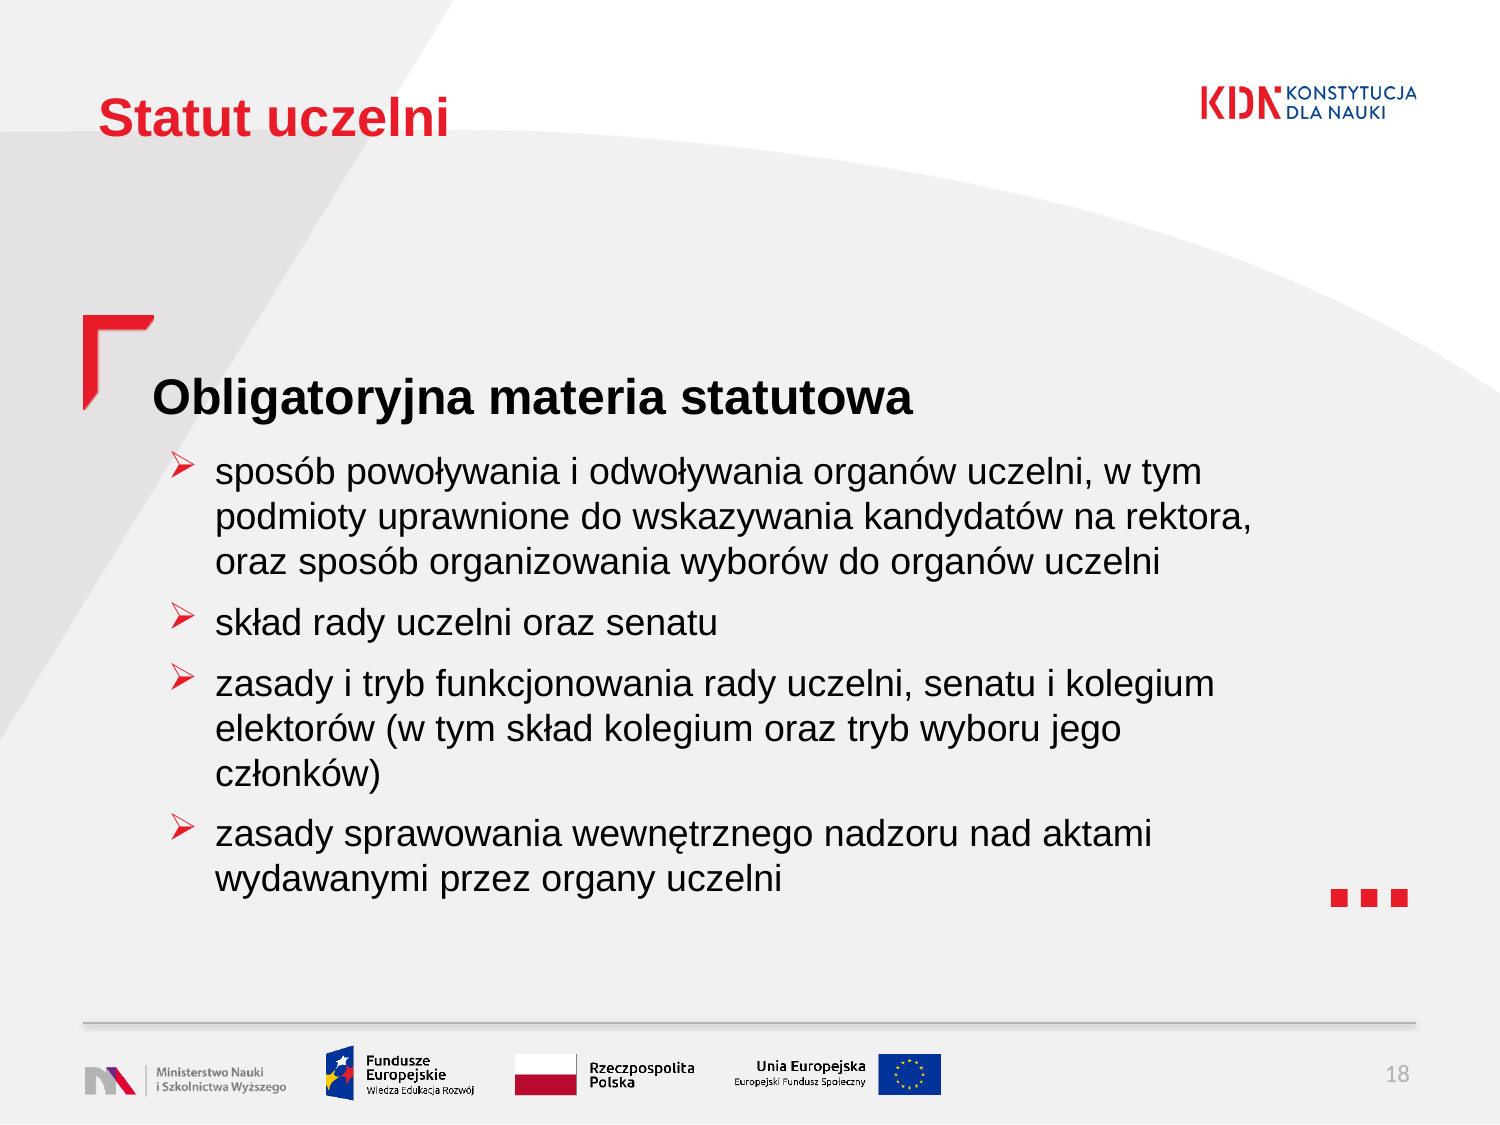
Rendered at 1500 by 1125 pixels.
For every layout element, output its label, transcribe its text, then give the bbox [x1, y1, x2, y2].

list sposób powoływania i odwoływania organów uczelni, w tym podmioty uprawnione do wskazywania kandydatów na rektora, oraz sposób organizowania wyborów do organów uczelni skład rady uczelni oraz senatu zasady i tryb funkcjonowania rady uczelni, senatu i kolegium elektorów (w tym skład kolegium oraz tryb wyboru jego członków) zasady sprawowania wewnętrznego nadzoru nad aktami wydawanymi przez organy uczelni [153, 439, 1306, 918]
slide_number 18 [1074, 1042, 1425, 1103]
picture [0, 0, 1500, 1125]
text_box Obligatoryjna materia statutowa [137, 357, 1259, 433]
title Statut uczelni [83, 74, 1170, 143]
